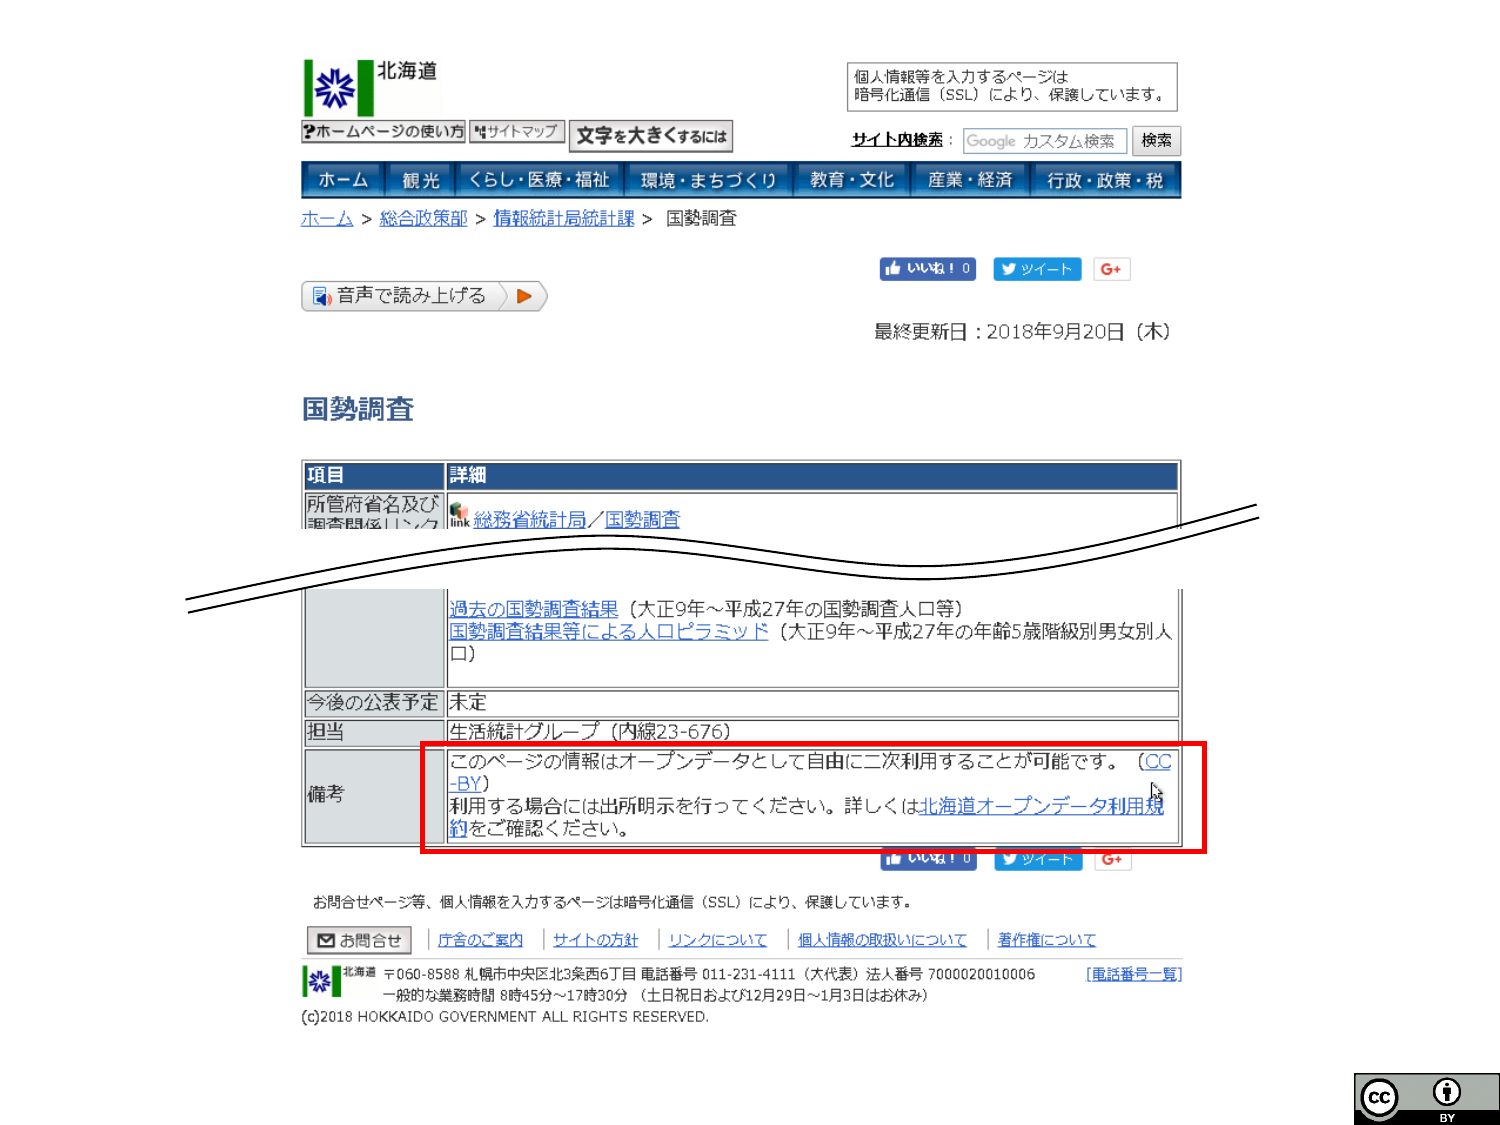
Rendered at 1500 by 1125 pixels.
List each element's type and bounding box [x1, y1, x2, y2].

text_box [1205, 503, 1257, 520]
picture [285, 53, 1205, 529]
text_box [230, 529, 1170, 589]
text_box [317, 516, 1260, 589]
text_box [185, 589, 226, 601]
picture [1354, 1073, 1500, 1125]
picture [226, 589, 1218, 1036]
text_box [187, 603, 226, 614]
